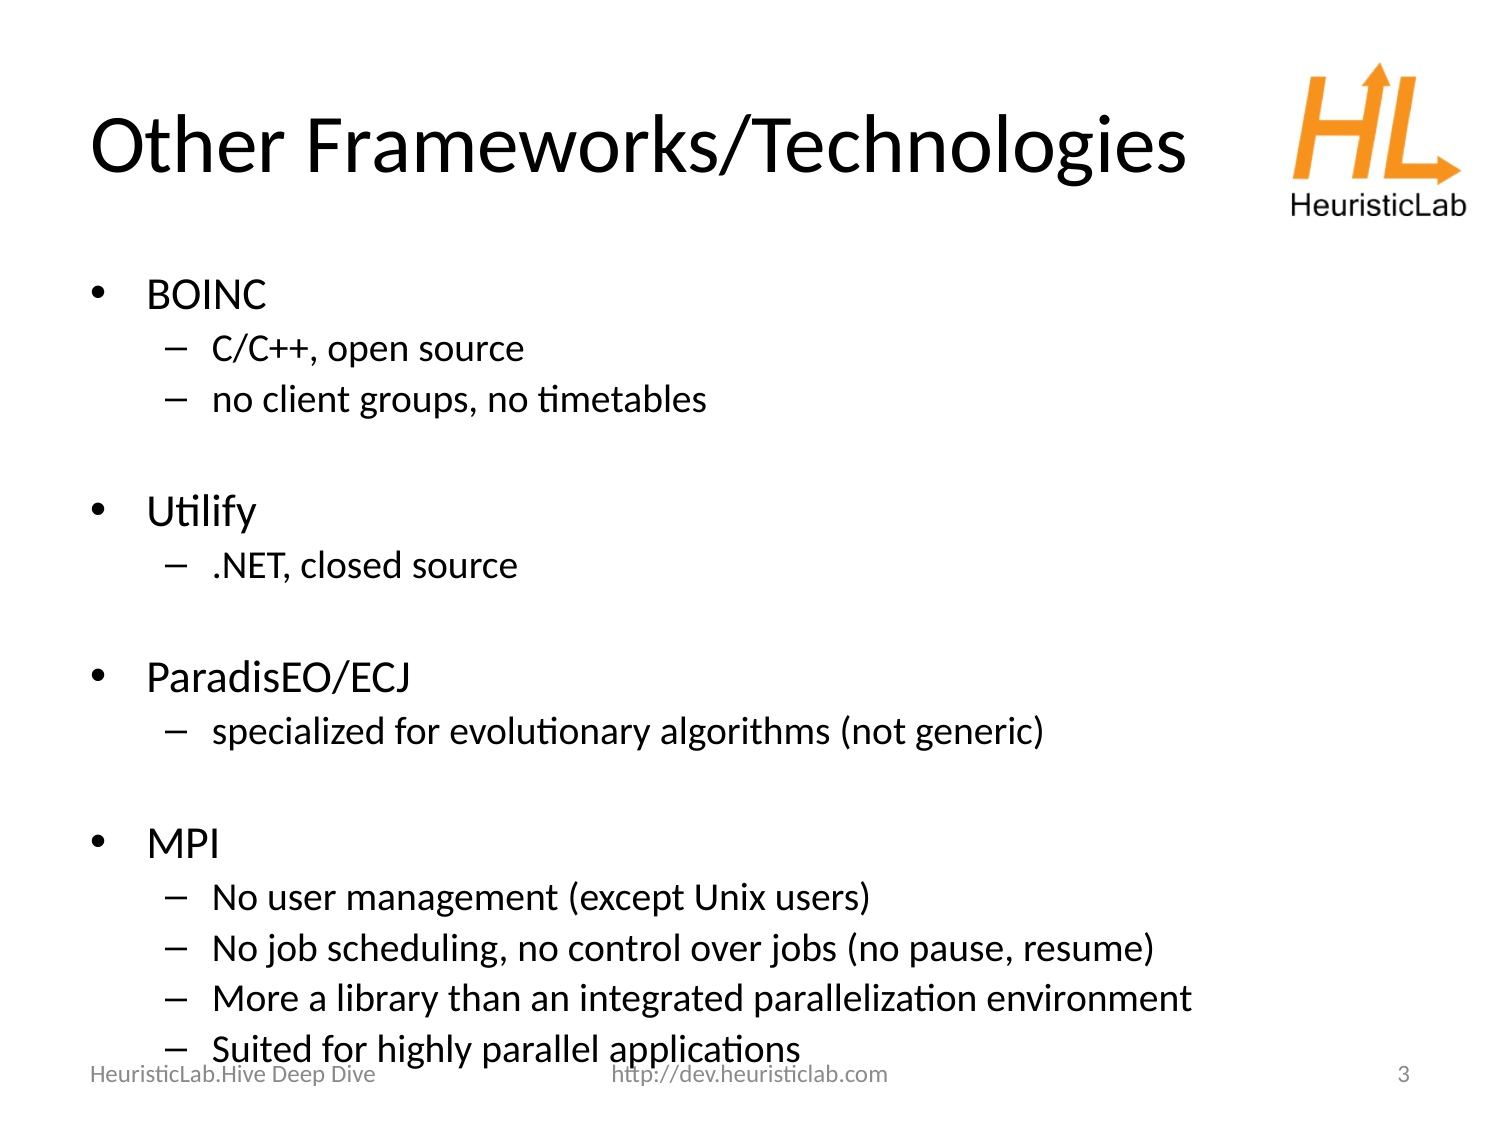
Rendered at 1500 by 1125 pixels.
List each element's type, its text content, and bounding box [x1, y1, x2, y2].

slide_number 3 [1074, 1042, 1425, 1103]
footer http://dev.heuristiclab.com [512, 1042, 988, 1103]
title Other Frameworks/Technologies [74, 44, 1282, 233]
list BOINC C/C++, open source no client groups, no timetables Utilify .NET, closed source ParadisEO/ECJ specialized for evolutionary algorithms (not generic) MPI No user management (except Unix users) No job scheduling, no control over jobs (no pause, resume) More a library than an integrated parallelization environment Suited for highly parallel applications [74, 262, 1426, 1006]
slide_number HeuristicLab.Hive Deep Dive [75, 1042, 425, 1103]
picture [1281, 27, 1474, 244]
